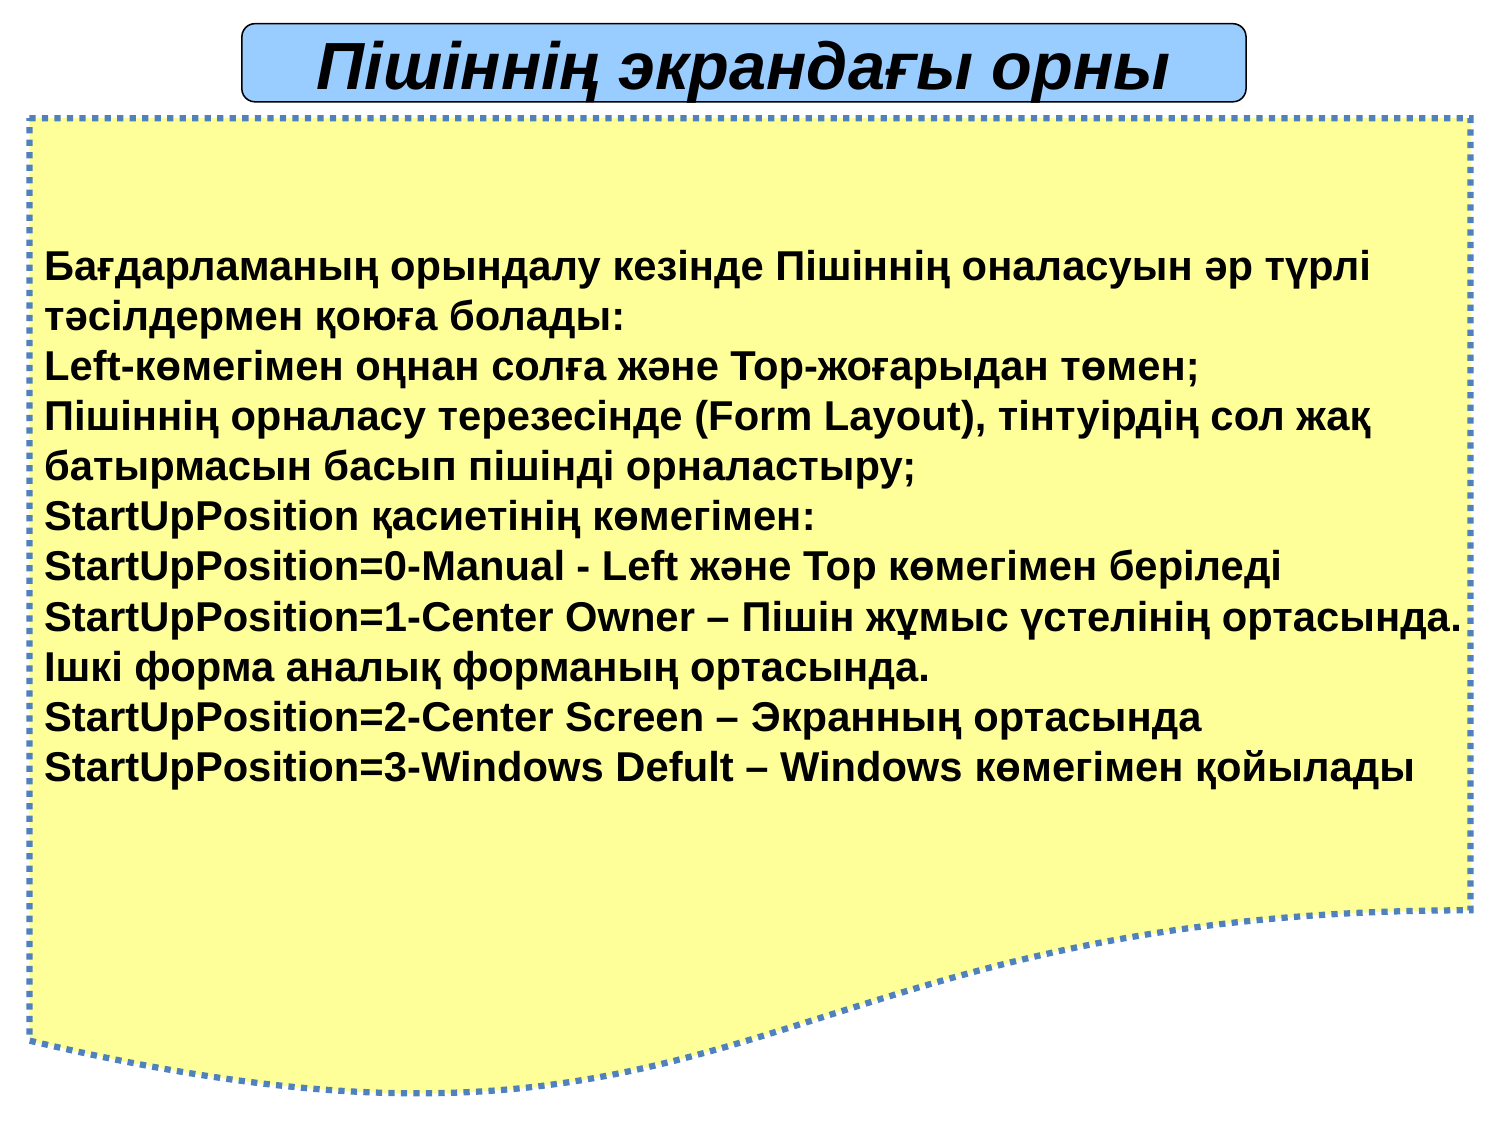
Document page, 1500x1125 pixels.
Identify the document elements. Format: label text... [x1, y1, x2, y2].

text_box Пішіннің экрандағы орны [241, 23, 1247, 102]
text_box Бағдарламаның орындалу кезінде Пішіннің оналасуын әр түрлі тәсілдермен қоюға болады: Left-көмегімен оңнан солға және Top-жоғарыдан төмен; Пішіннің орналасу терезесінде (Form Layout), тінтуірдің сол жақ батырмасын басып пішінді орналастыру; StartUpPosition қасиетінің көмегімен: StartUpPosition=0-Manual - Left және Top көмегімен беріледі StartUpPosition=1-Center Owner – Пішін жұмыс үстелінің ортасында. Ішкі форма аналық форманың ортасында. StartUpPosition=2-Center Screen – Экранның ортасында StartUpPosition=3-Windows Defult – Windows көмегімен қойылады [29, 118, 1471, 1094]
